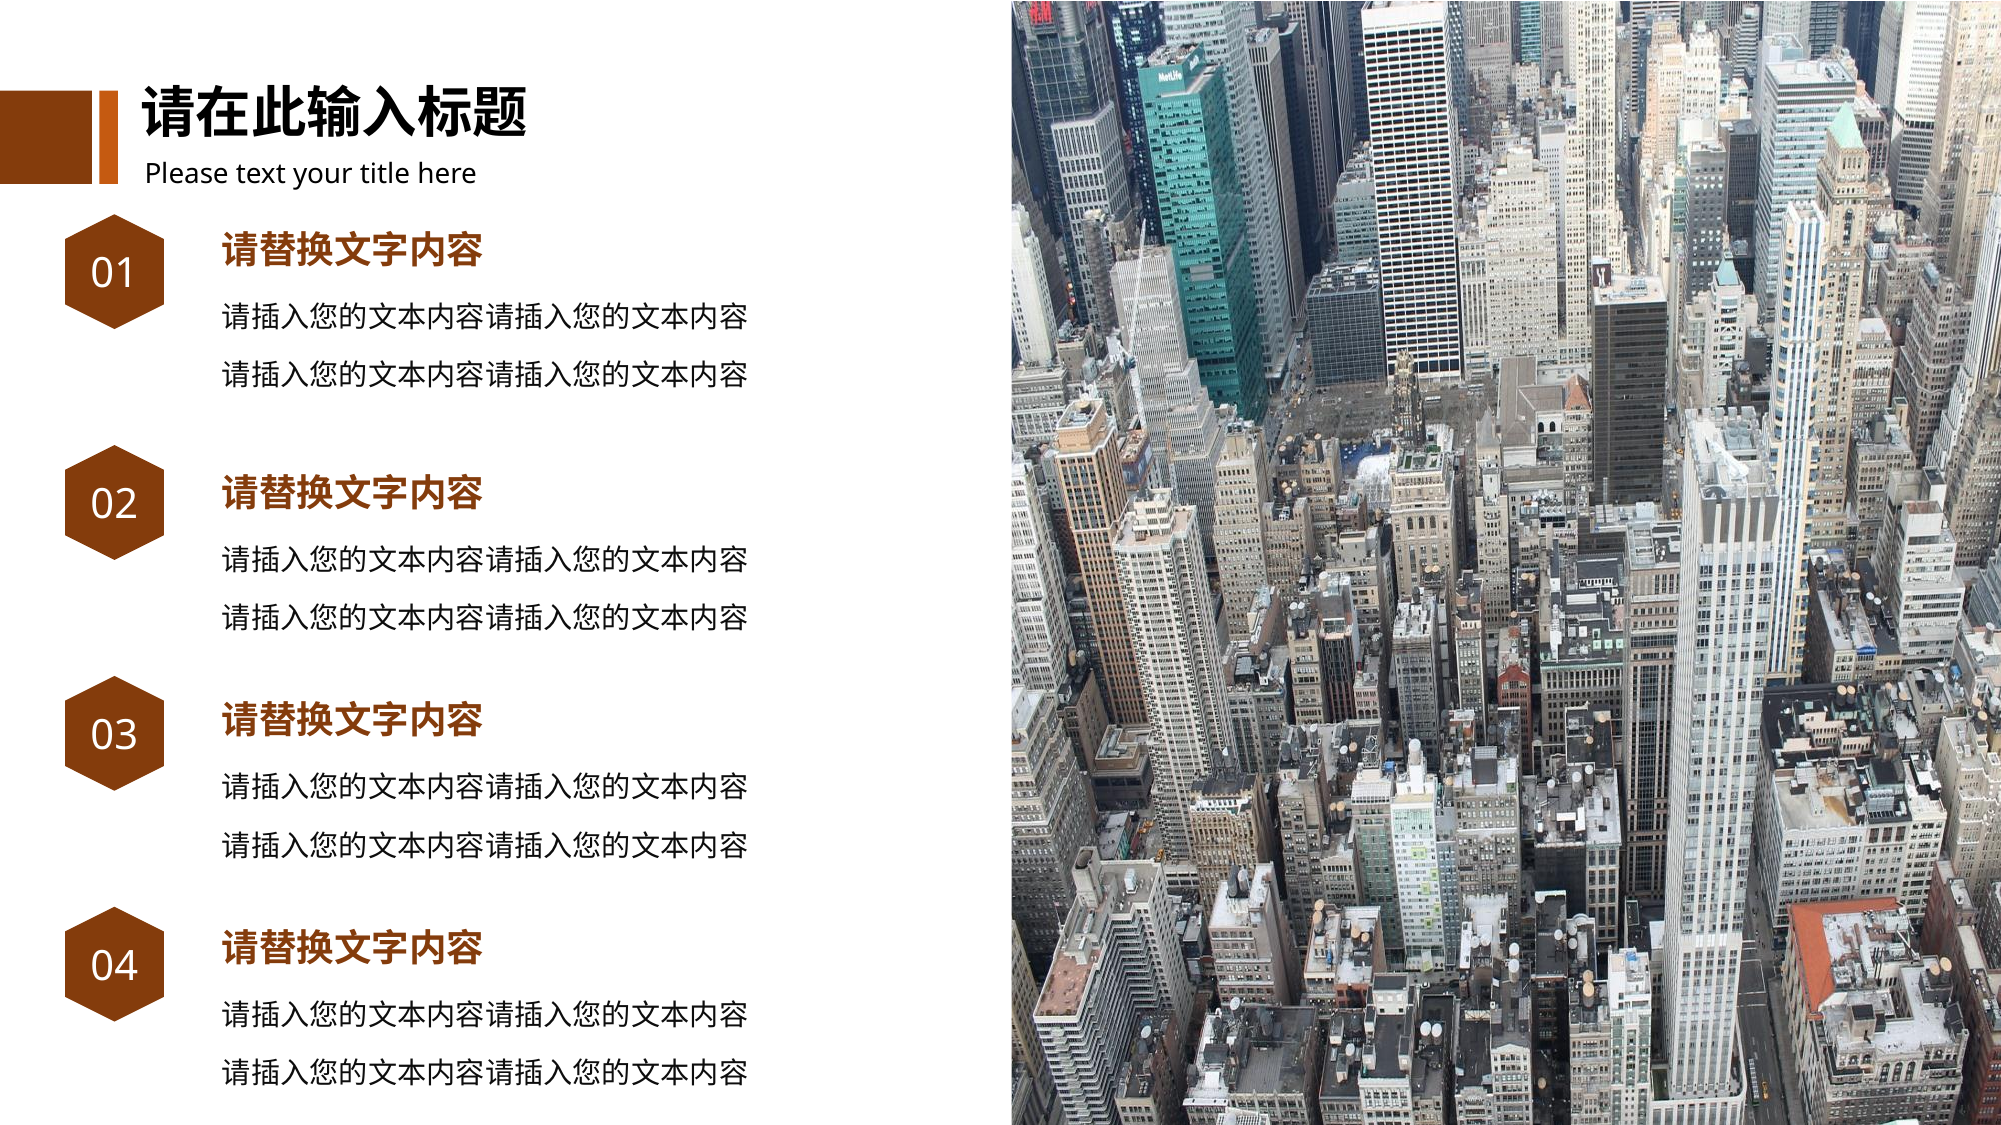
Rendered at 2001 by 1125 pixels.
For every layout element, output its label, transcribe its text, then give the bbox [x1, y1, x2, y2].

text_box 请替换文字内容 [221, 446, 857, 514]
text_box 请插入您的文本内容请插入您的文本内容 请插入您的文本内容请插入您的文本内容 [221, 751, 874, 892]
text_box 请插入您的文本内容请插入您的文本内容 请插入您的文本内容请插入您的文本内容 [221, 280, 874, 421]
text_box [64, 214, 164, 330]
text_box 请插入您的文本内容请插入您的文本内容 请插入您的文本内容请插入您的文本内容 [221, 978, 874, 1119]
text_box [64, 906, 164, 1022]
text_box 请插入您的文本内容请插入您的文本内容 请插入您的文本内容请插入您的文本内容 [221, 523, 874, 664]
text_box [64, 445, 164, 560]
text_box 请替换文字内容 [221, 673, 857, 742]
text_box 请替换文字内容 [221, 203, 857, 272]
text_box 请替换文字内容 [221, 901, 857, 970]
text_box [64, 675, 164, 791]
text_box [1011, 1, 2000, 1125]
